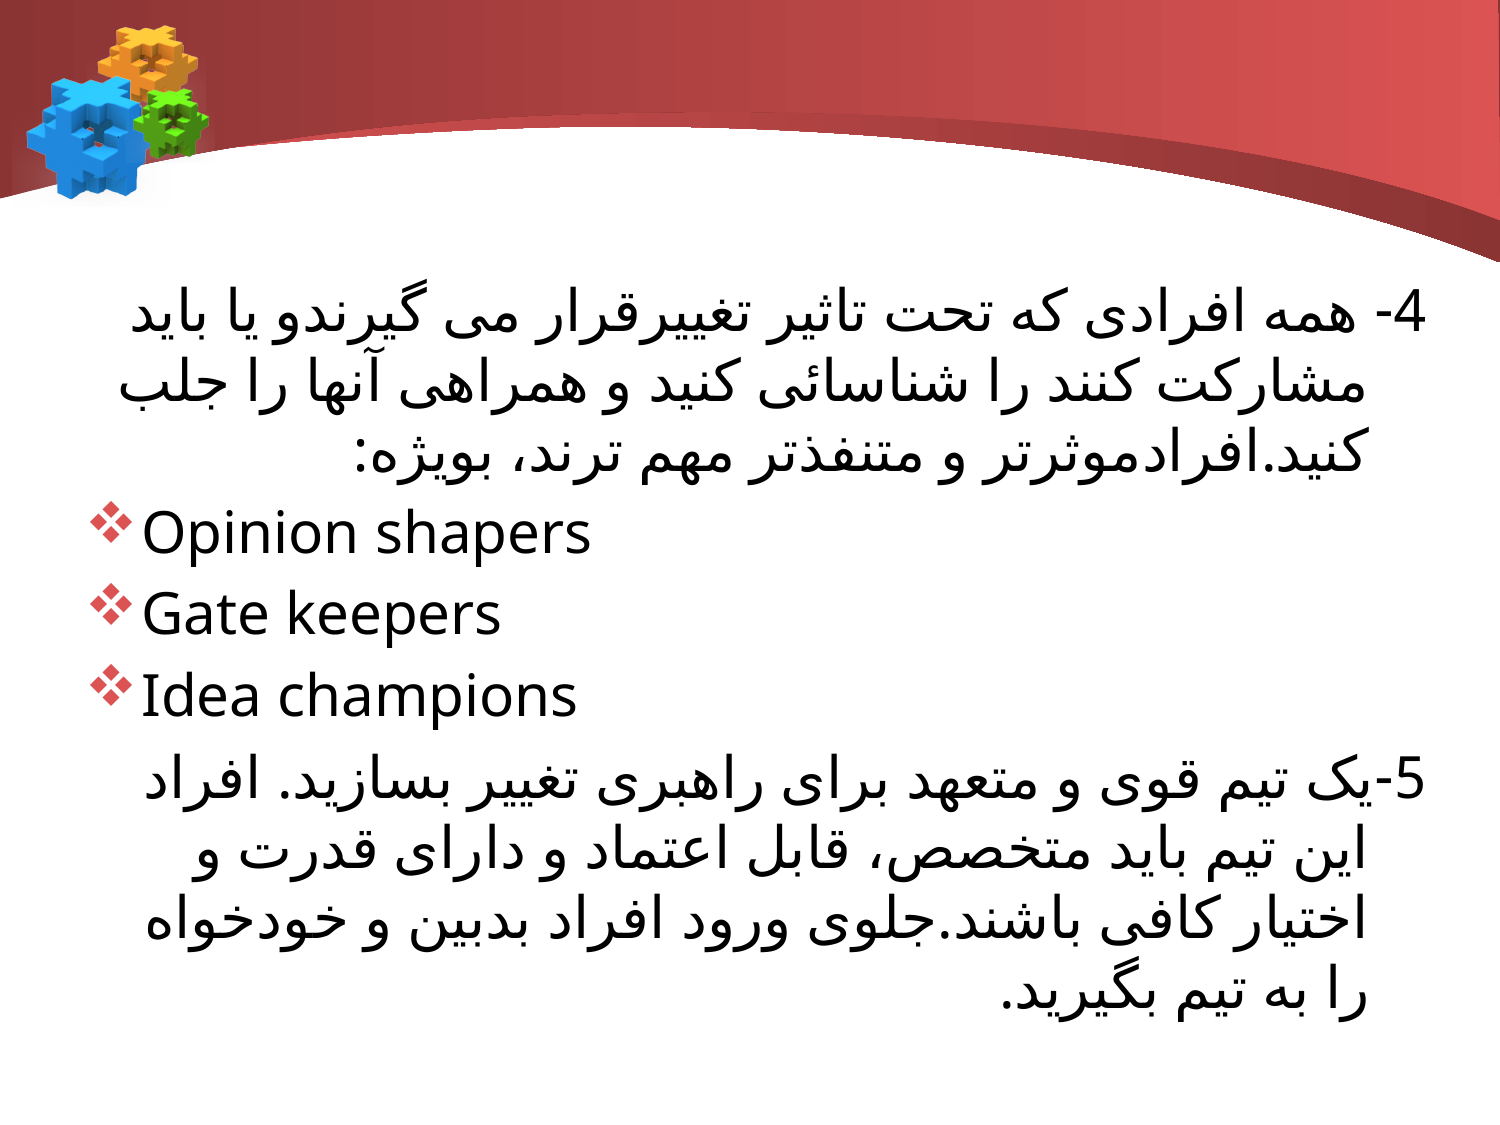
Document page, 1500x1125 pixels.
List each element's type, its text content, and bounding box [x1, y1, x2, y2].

picture [12, 24, 215, 207]
list 4- همه افرادی که تحت تاثیر تغییرقرار می گیرندو یا باید مشارکت کنند را شناسائی کنید و همراهی آنها را جلب کنید.افرادموثرتر و متنفذتر مهم ترند، بویژه: Opinion shapers Gate keepers Idea champions 5-یک تیم قوی و متعهد برای راهبری تغییر بسازید. افراد این تیم باید متخصص، قابل اعتماد و دارای قدرت و اختیار کافی باشند.جلوی ورود افراد بدبین و خودخواه را به تیم بگیرید. [70, 265, 1442, 1026]
